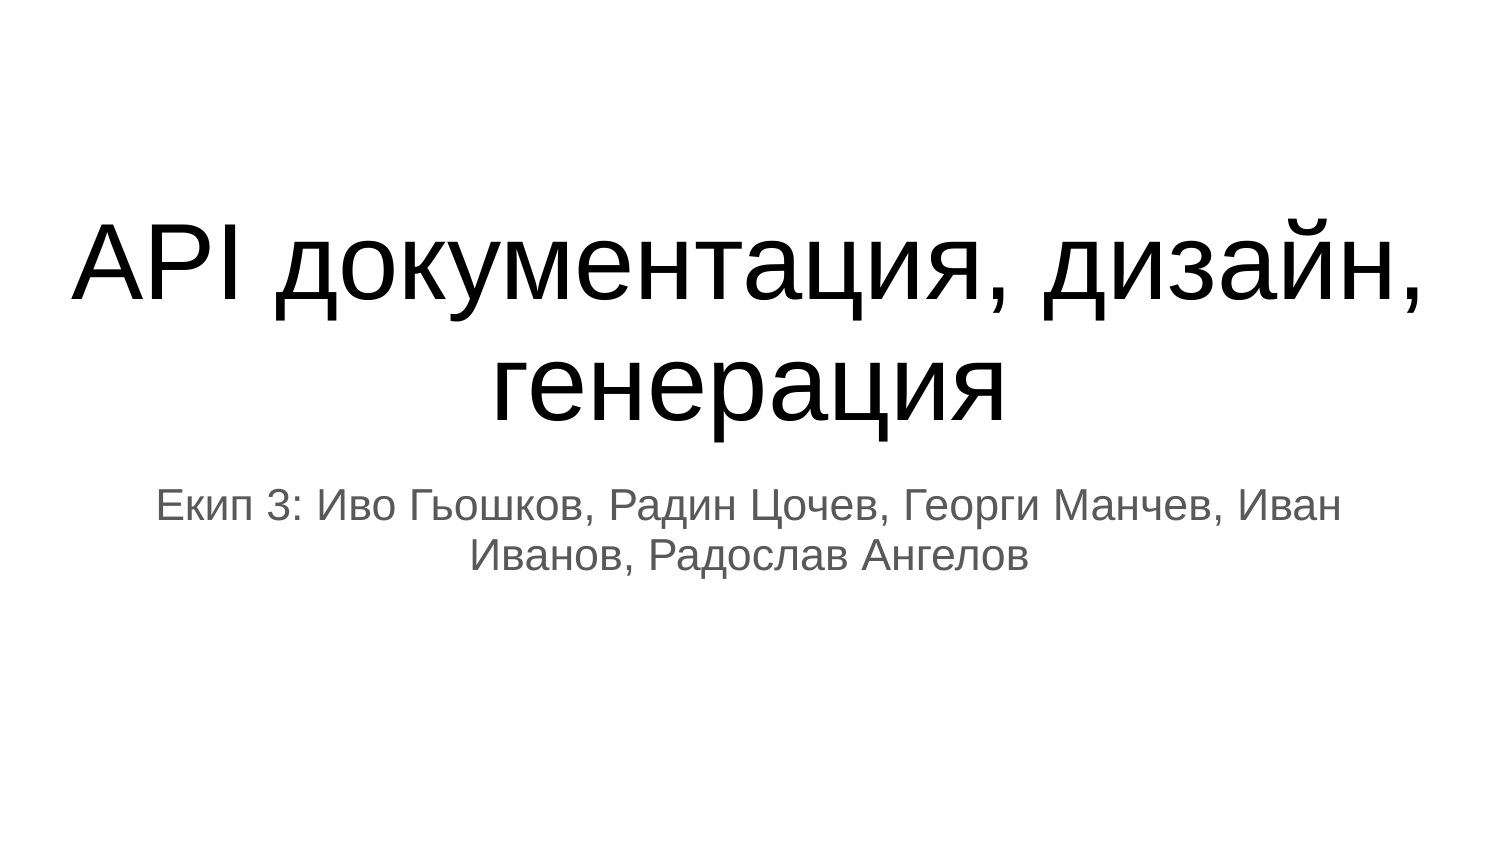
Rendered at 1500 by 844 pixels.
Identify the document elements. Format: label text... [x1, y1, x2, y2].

title API документация, дизайн, генерация [51, 122, 1449, 459]
subtitle Екип 3: Иво Гьошков, Радин Цочев, Георги Манчев, Иван Иванов, Радослав Ангелов [51, 464, 1449, 595]
